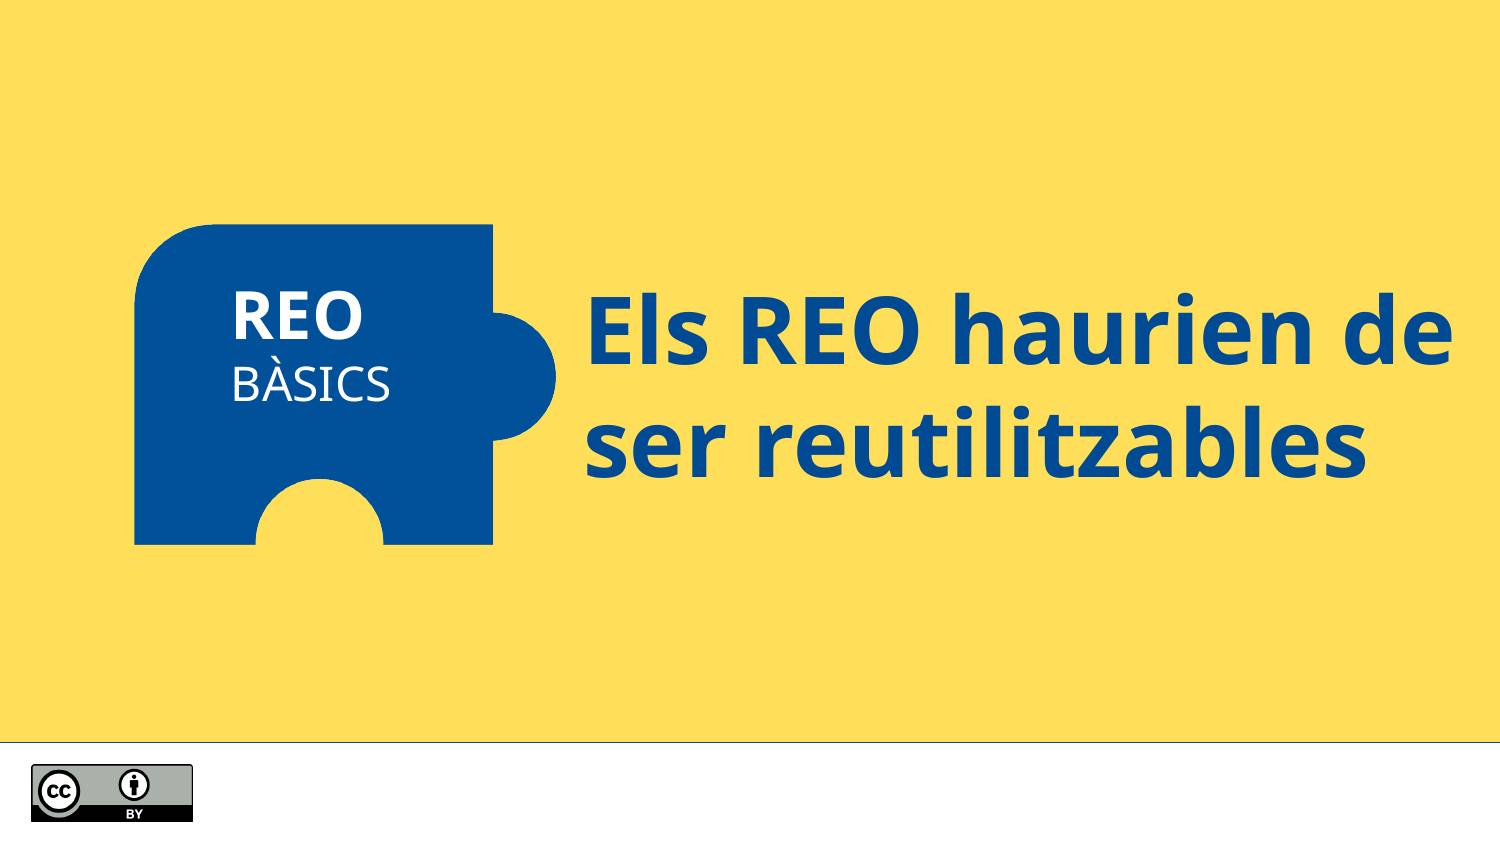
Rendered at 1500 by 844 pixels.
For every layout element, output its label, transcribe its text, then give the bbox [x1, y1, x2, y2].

picture [31, 764, 193, 822]
text_box [0, 750, 1500, 844]
text_box Els REO haurien de ser reutilitzables [568, 255, 1477, 511]
picture [133, 224, 556, 545]
text_box REO BÀSICS [560, 258, 862, 426]
